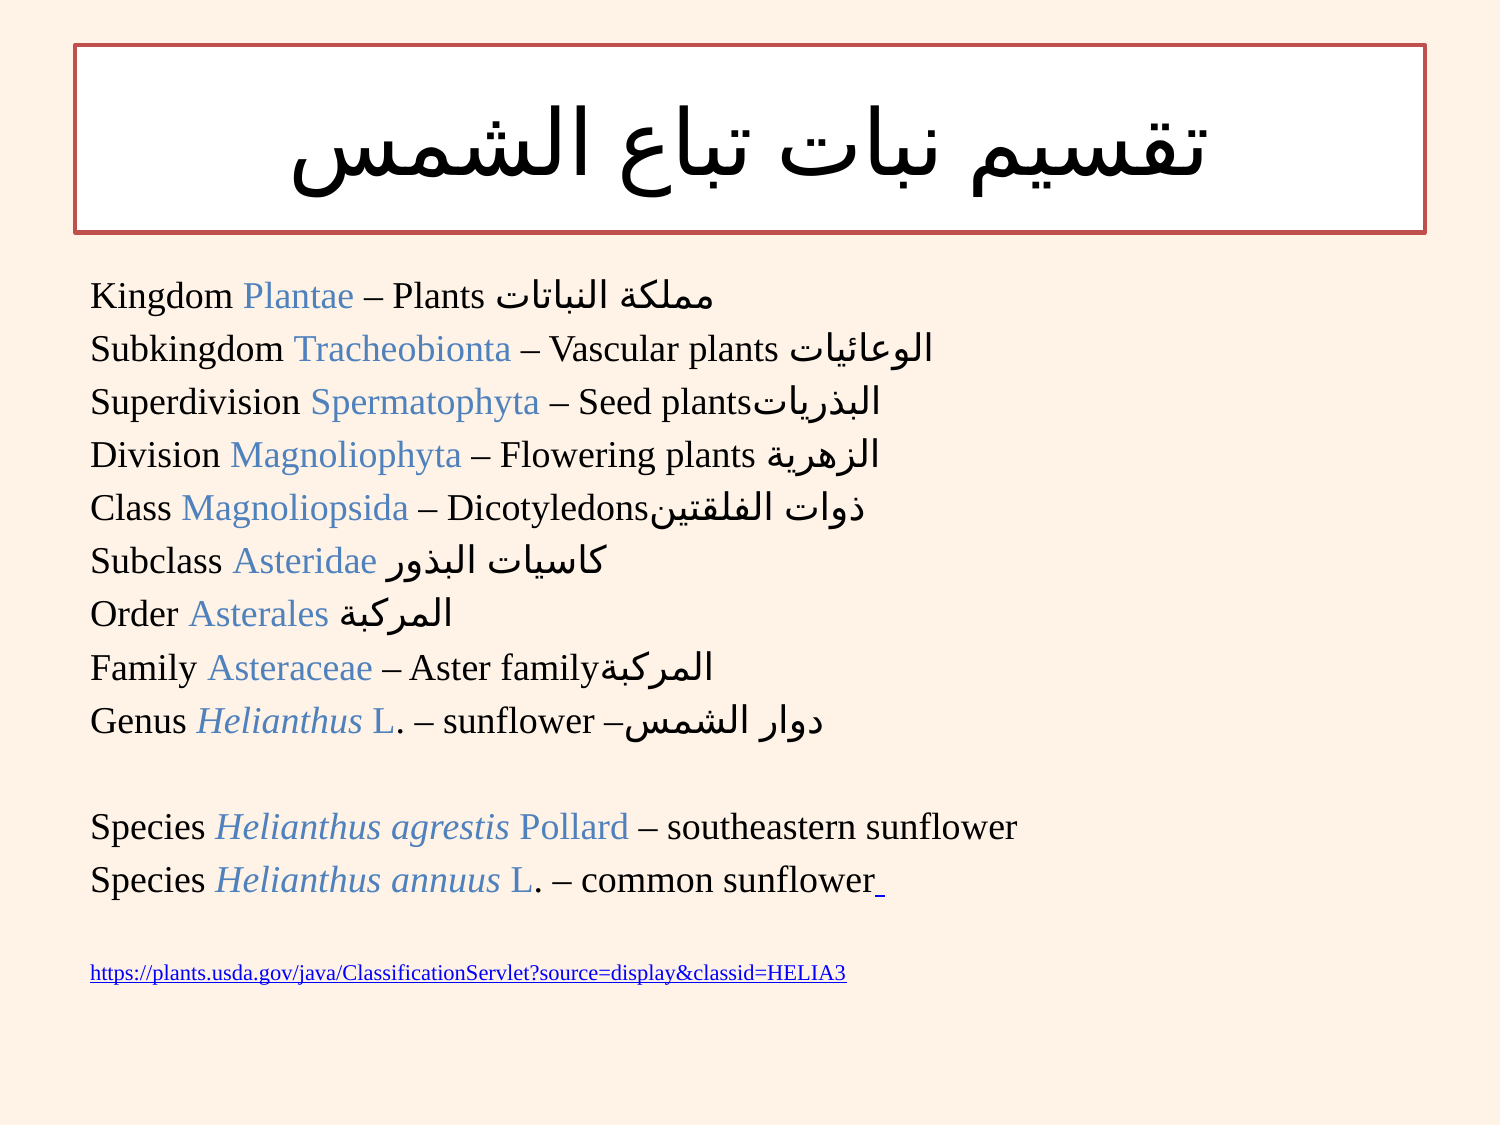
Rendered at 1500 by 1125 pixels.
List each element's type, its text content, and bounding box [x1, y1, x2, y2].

title تقسيم نبات تباع الشمس [73, 43, 1427, 235]
list Kingdom Plantae – Plants مملكة النباتات Subkingdom Tracheobionta – Vascular plants الوعائيات Superdivision Spermatophyta – Seed plantsالبذريات Division Magnoliophyta – Flowering plants الزهرية Class Magnoliopsida – Dicotyledonsذوات الفلقتين Subclass Asteridae كاسيات البذور Order Asterales المركبة Family Asteraceae – Aster familyالمركبة Genus Helianthus L. – sunflower –دوار الشمس Species Helianthus agrestis Pollard – southeastern sunflower Species Helianthus annuus L. – common sunflower https://plants.usda.gov/java/ClassificationServlet?source=display&classid=HELIA3 [75, 262, 1425, 1005]
